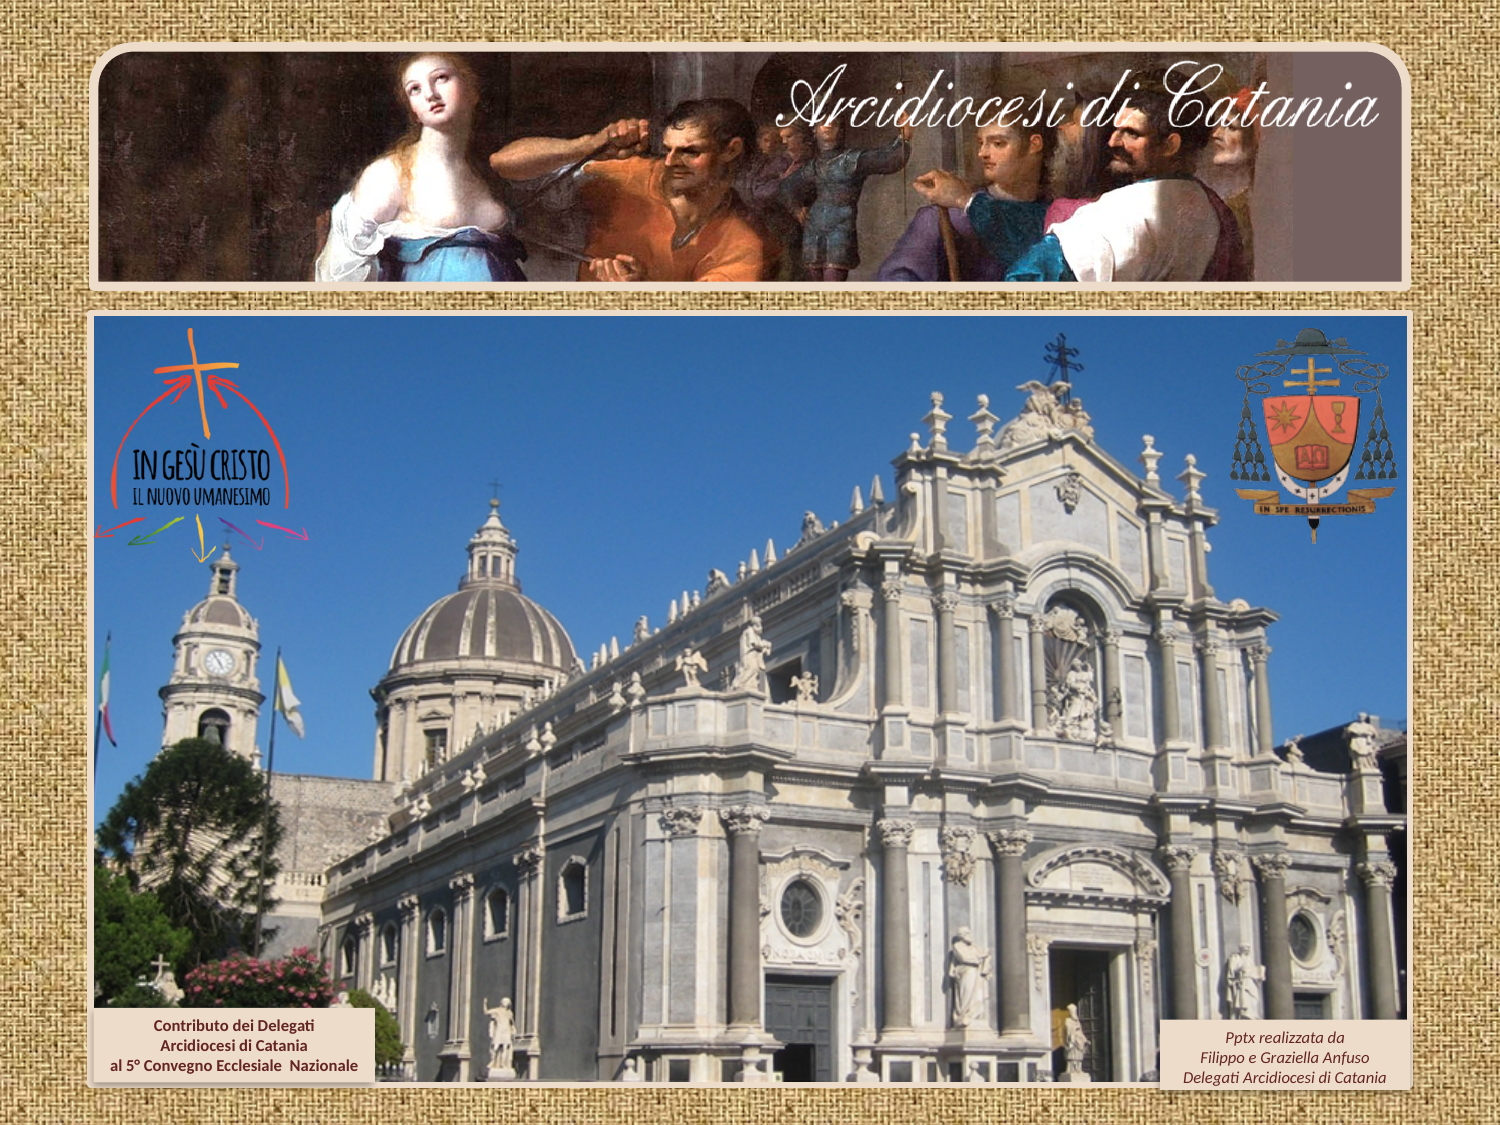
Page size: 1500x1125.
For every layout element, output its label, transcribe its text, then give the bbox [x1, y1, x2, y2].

text_box Pptx realizzata da Filippo e Graziella Anfuso Delegati Arcidiocesi di Catania [1160, 1078, 1411, 1090]
picture [0, 0, 1500, 1125]
